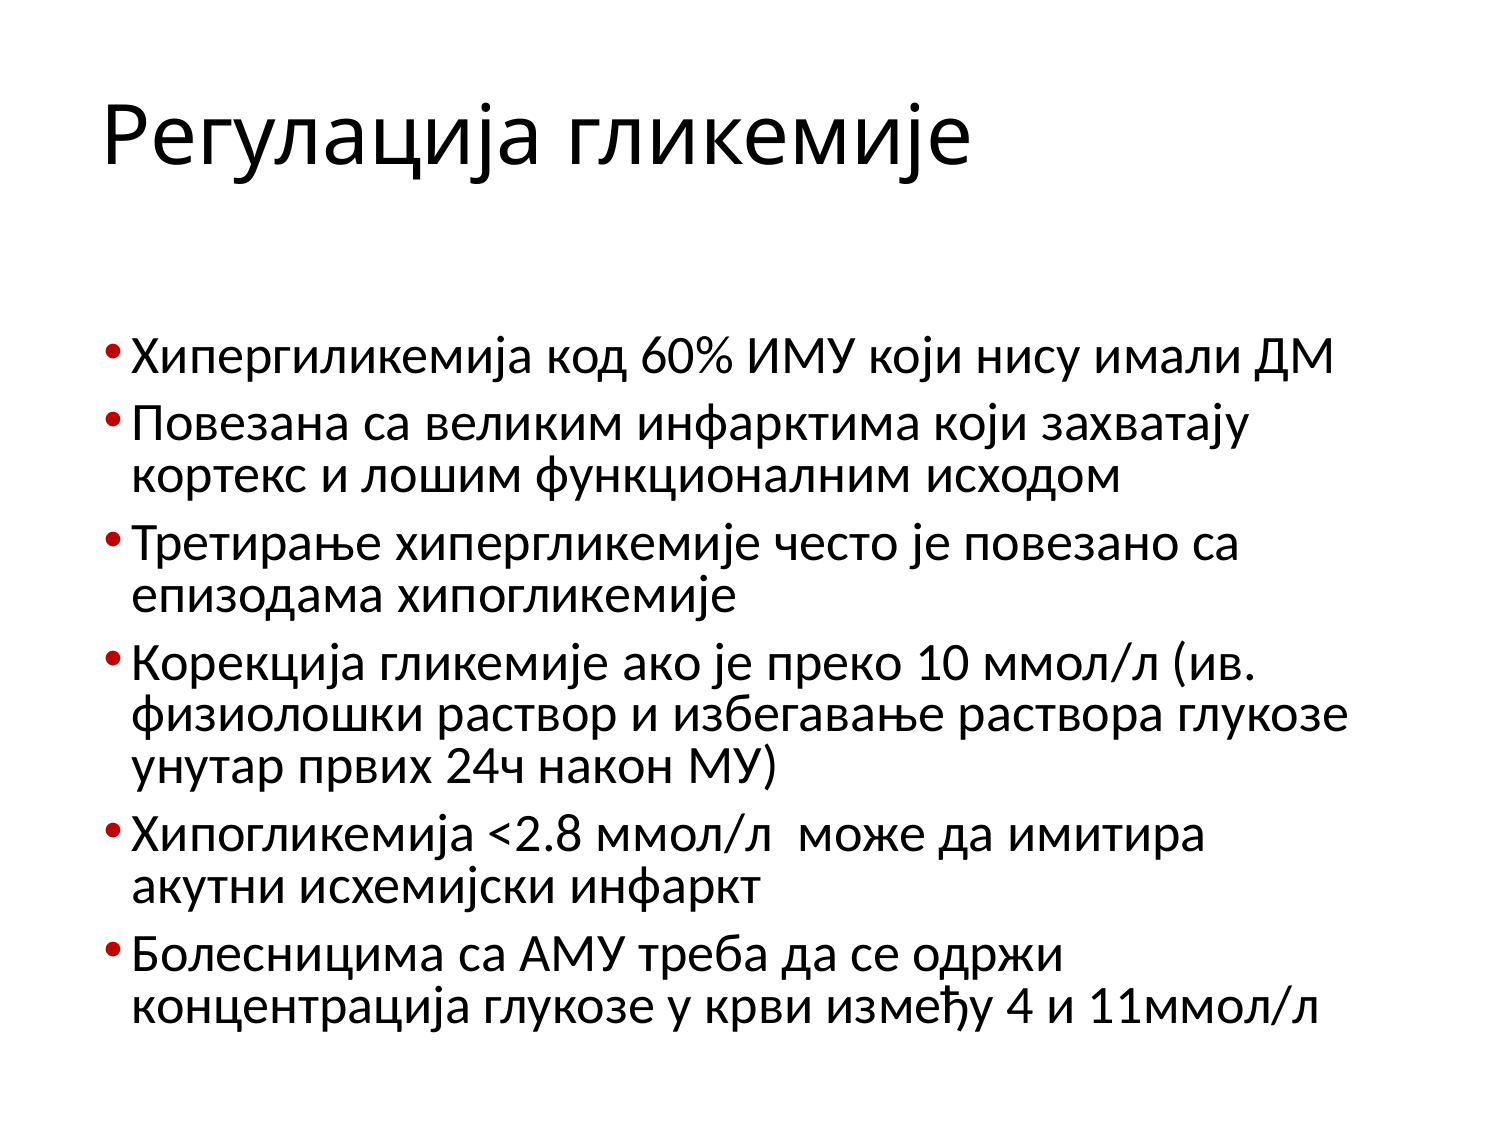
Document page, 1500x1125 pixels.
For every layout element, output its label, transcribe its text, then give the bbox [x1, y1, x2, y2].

list Хипергиликемија код 60% ИМУ који нису имали ДМ Повезана са великим инфарктима који захватају кортекс и лошим функционалним исходом Третирање хипергликемије често је повезано са епизодама хипогликемије Корекција гликемије ако је преко 10 ммол/л (ив. физиолошки раствор и избегавање раствора глукозе унутар првих 24ч након МУ) Хипогликемија <2.8 ммол/л може да имитира акутни исхемијски инфаркт Болесницима са АМУ треба да се одржи концентрација глукозе у крви између 4 и 11ммол/л [88, 243, 1386, 1125]
title Регулација гликемије [85, 31, 1383, 244]
